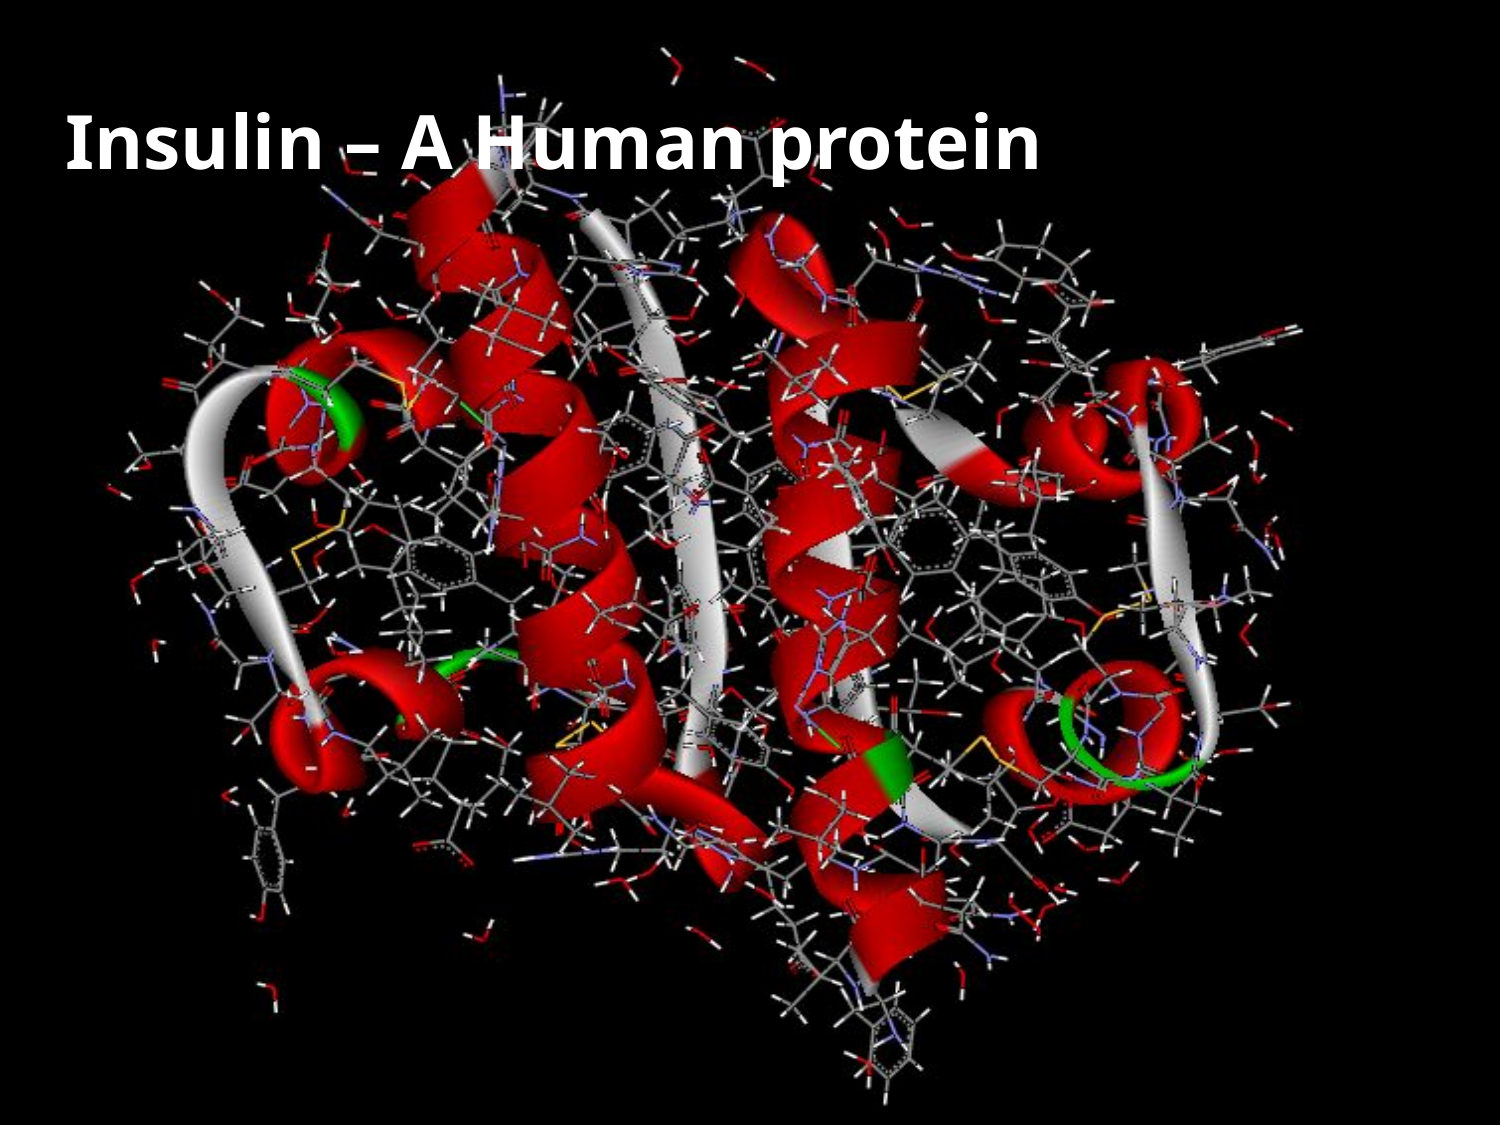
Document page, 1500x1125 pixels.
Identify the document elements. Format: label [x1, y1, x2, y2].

list [0, 0, 1500, 1125]
